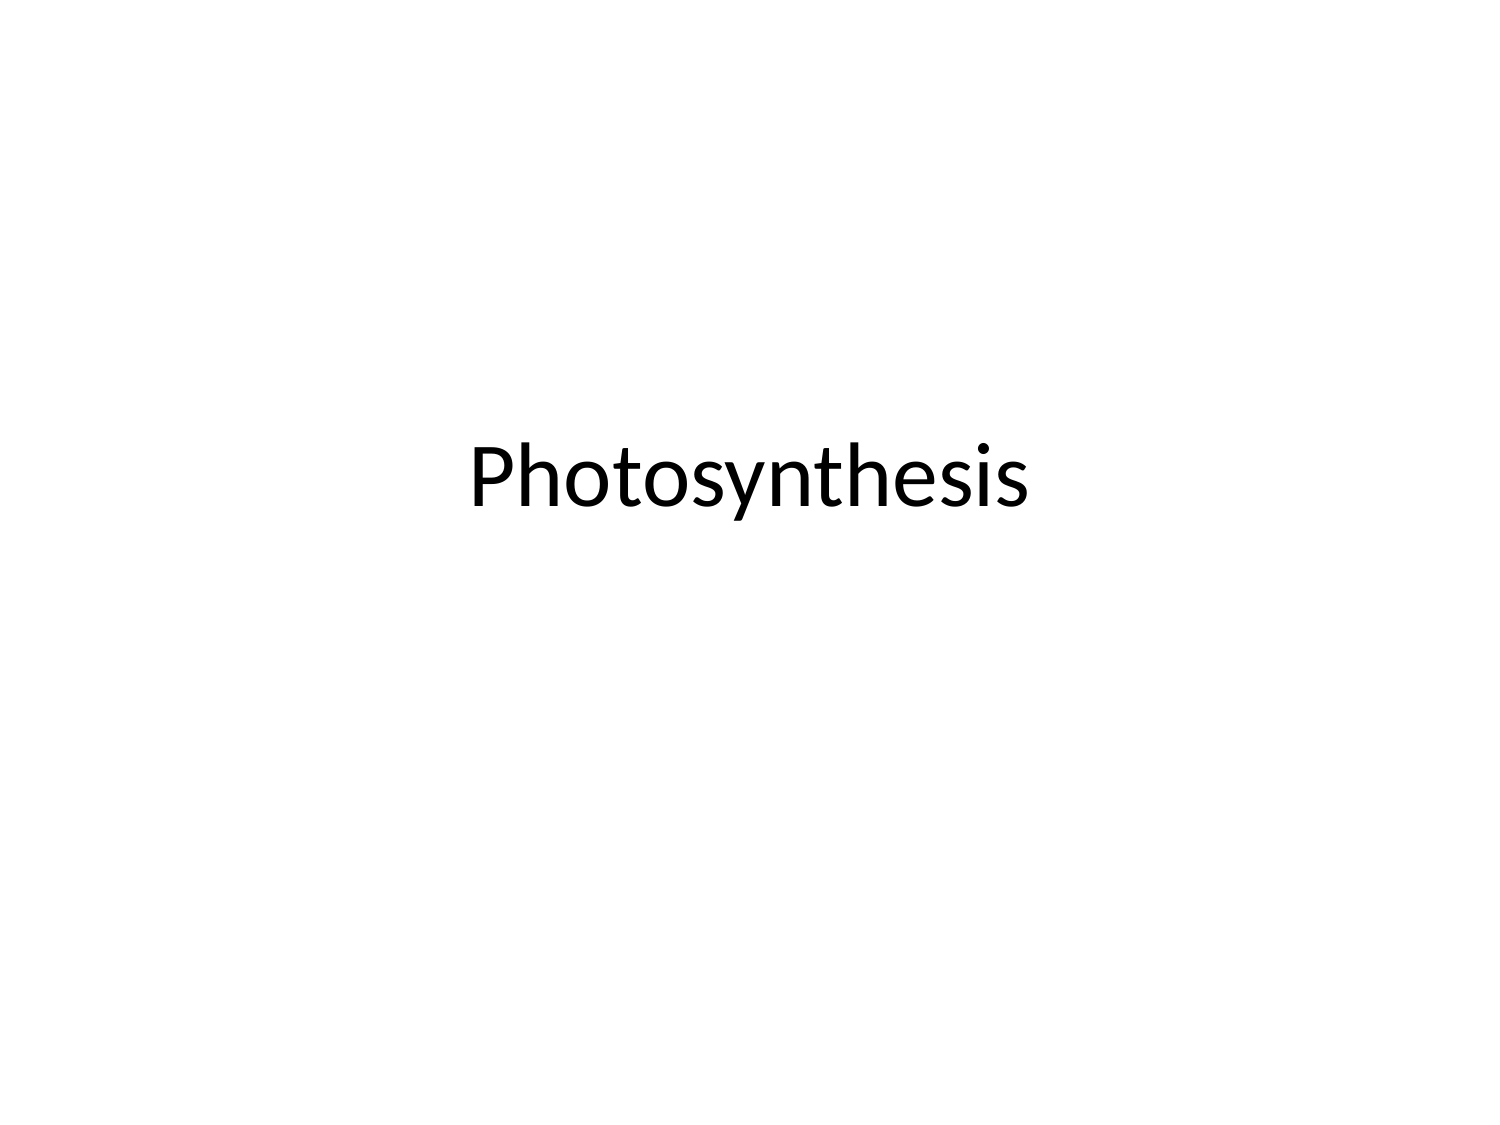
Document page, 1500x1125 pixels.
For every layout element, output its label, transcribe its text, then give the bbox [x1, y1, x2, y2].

title Photosynthesis [112, 349, 1388, 591]
